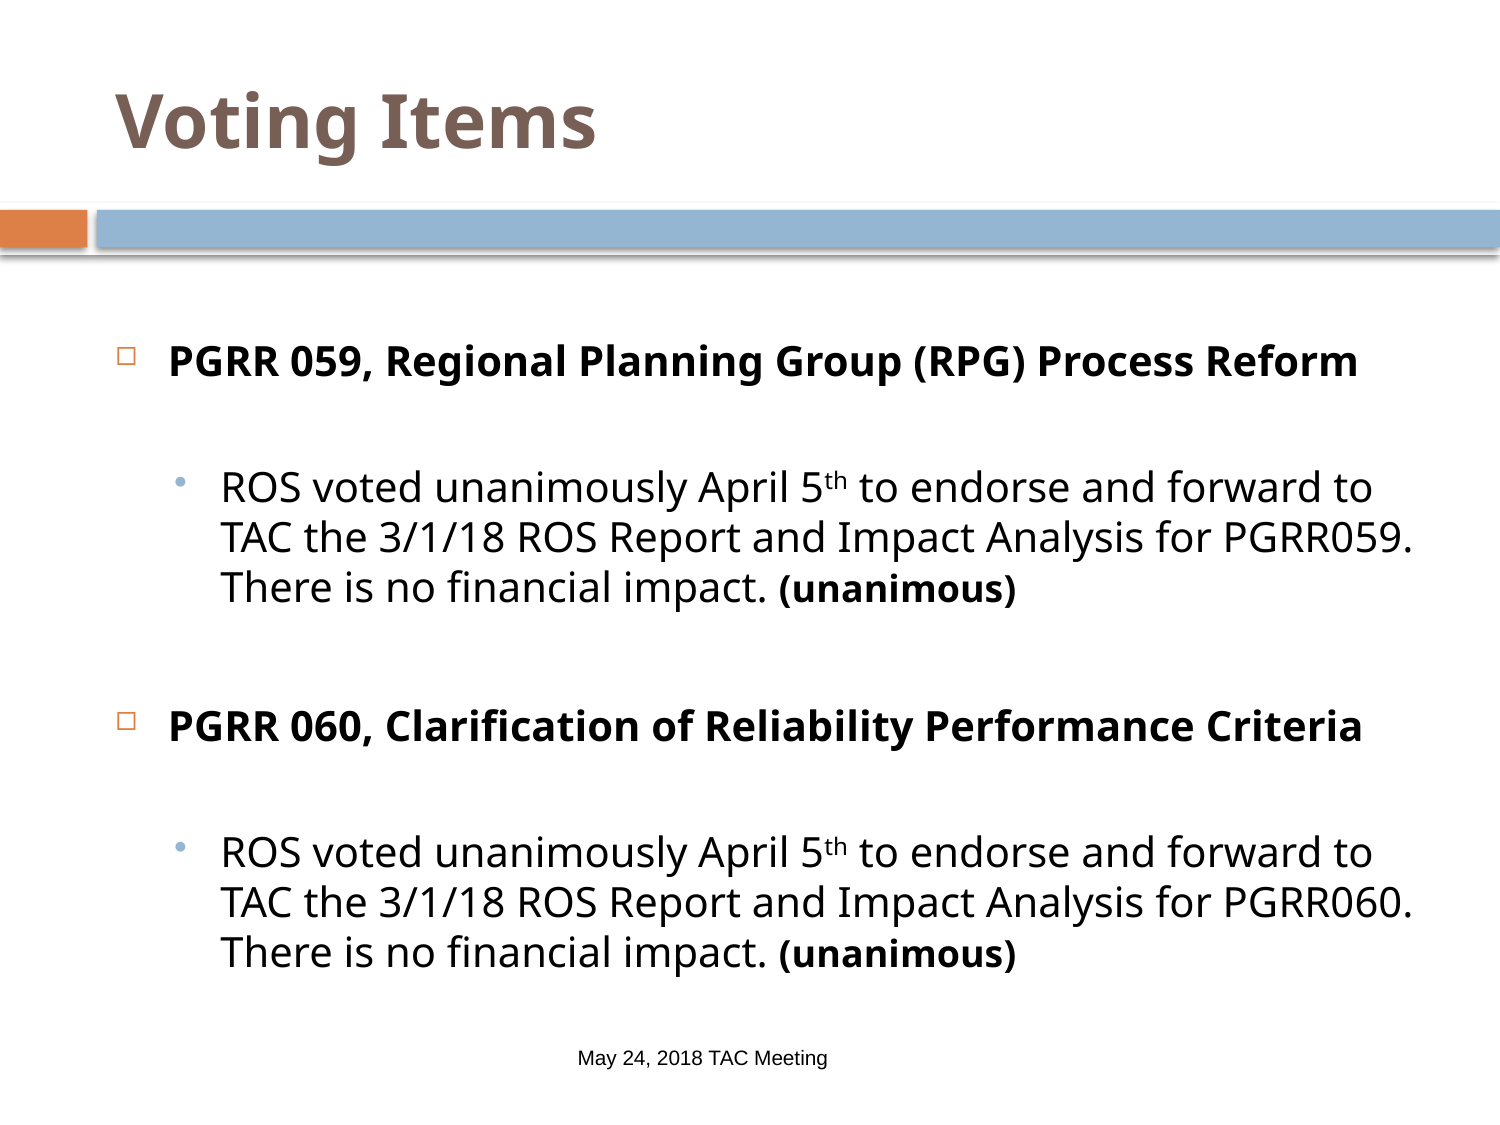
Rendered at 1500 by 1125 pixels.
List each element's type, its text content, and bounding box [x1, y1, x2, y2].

list PGRR 059, Regional Planning Group (RPG) Process Reform ROS voted unanimously April 5th to endorse and forward to TAC the 3/1/18 ROS Report and Impact Analysis for PGRR059. There is no financial impact. (unanimous) PGRR 060, Clarification of Reliability Performance Criteria ROS voted unanimously April 5th to endorse and forward to TAC the 3/1/18 ROS Report and Impact Analysis for PGRR060. There is no financial impact. (unanimous) [100, 262, 1439, 1001]
footer May 24, 2018 TAC Meeting [258, 1027, 1148, 1088]
title Voting Items [100, 37, 1439, 201]
